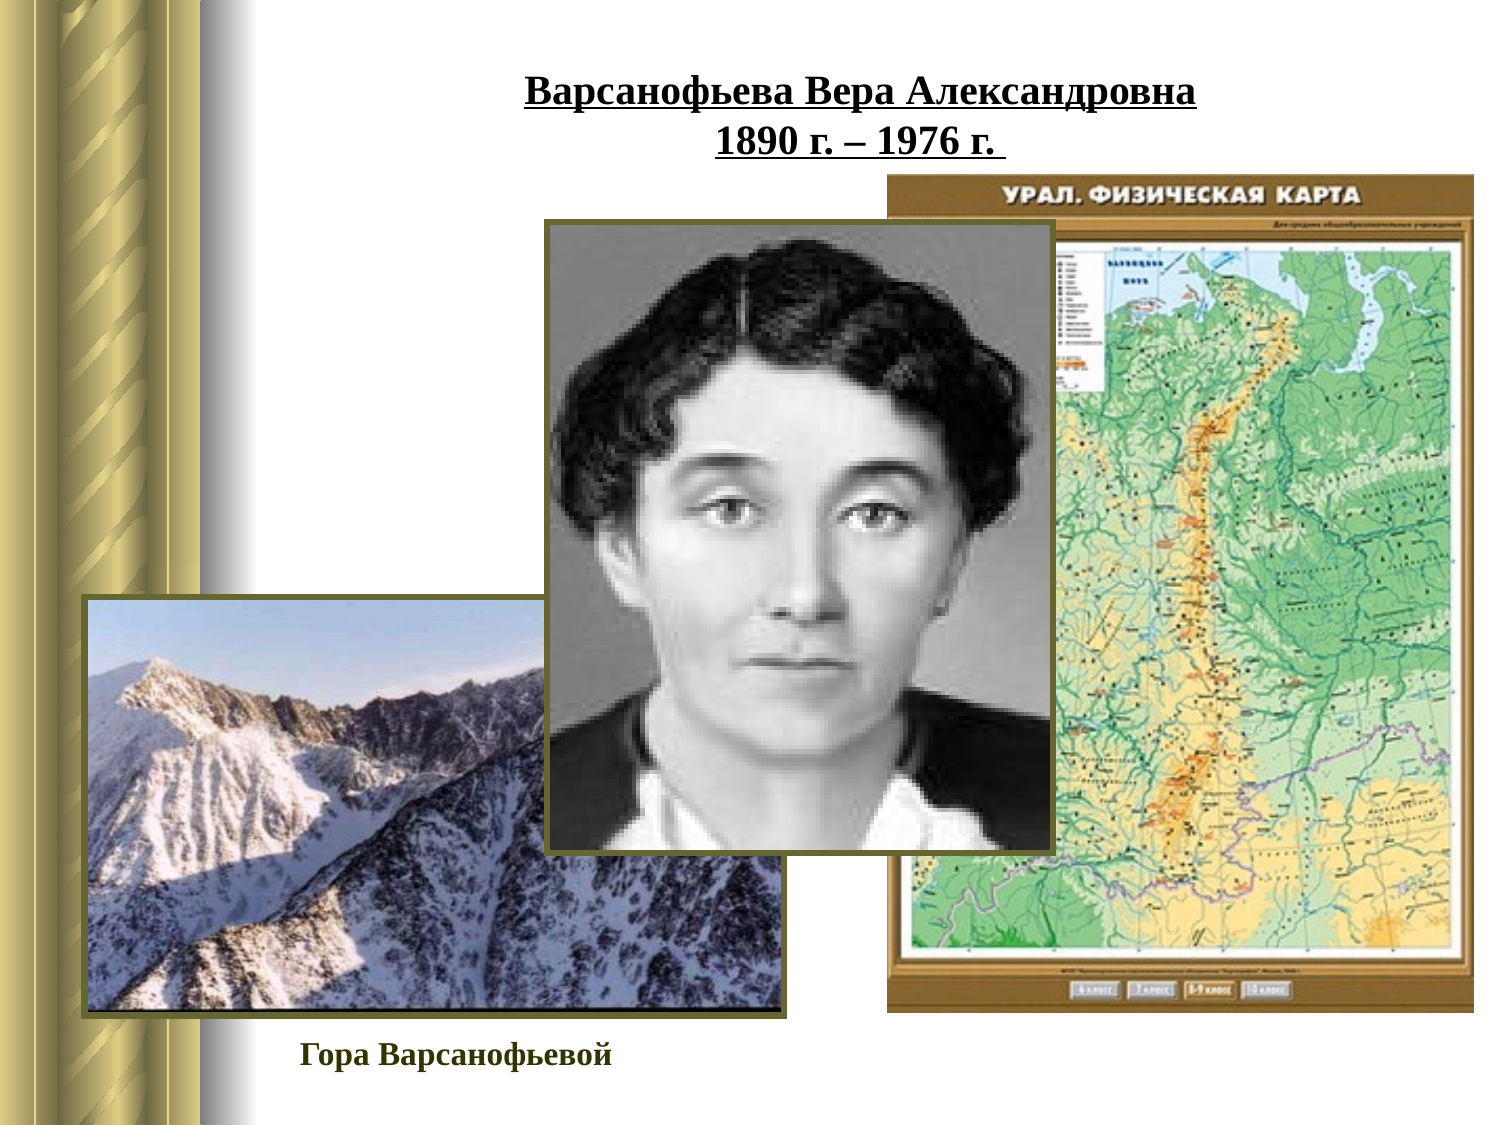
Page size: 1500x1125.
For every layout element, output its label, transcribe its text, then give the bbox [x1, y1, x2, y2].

picture [87, 174, 1474, 1013]
title Варсанофьева Вера Александровна 1890 г. – 1976 г. [246, 0, 1475, 225]
text_box Гора Варсанофьевой [124, 1024, 788, 1080]
